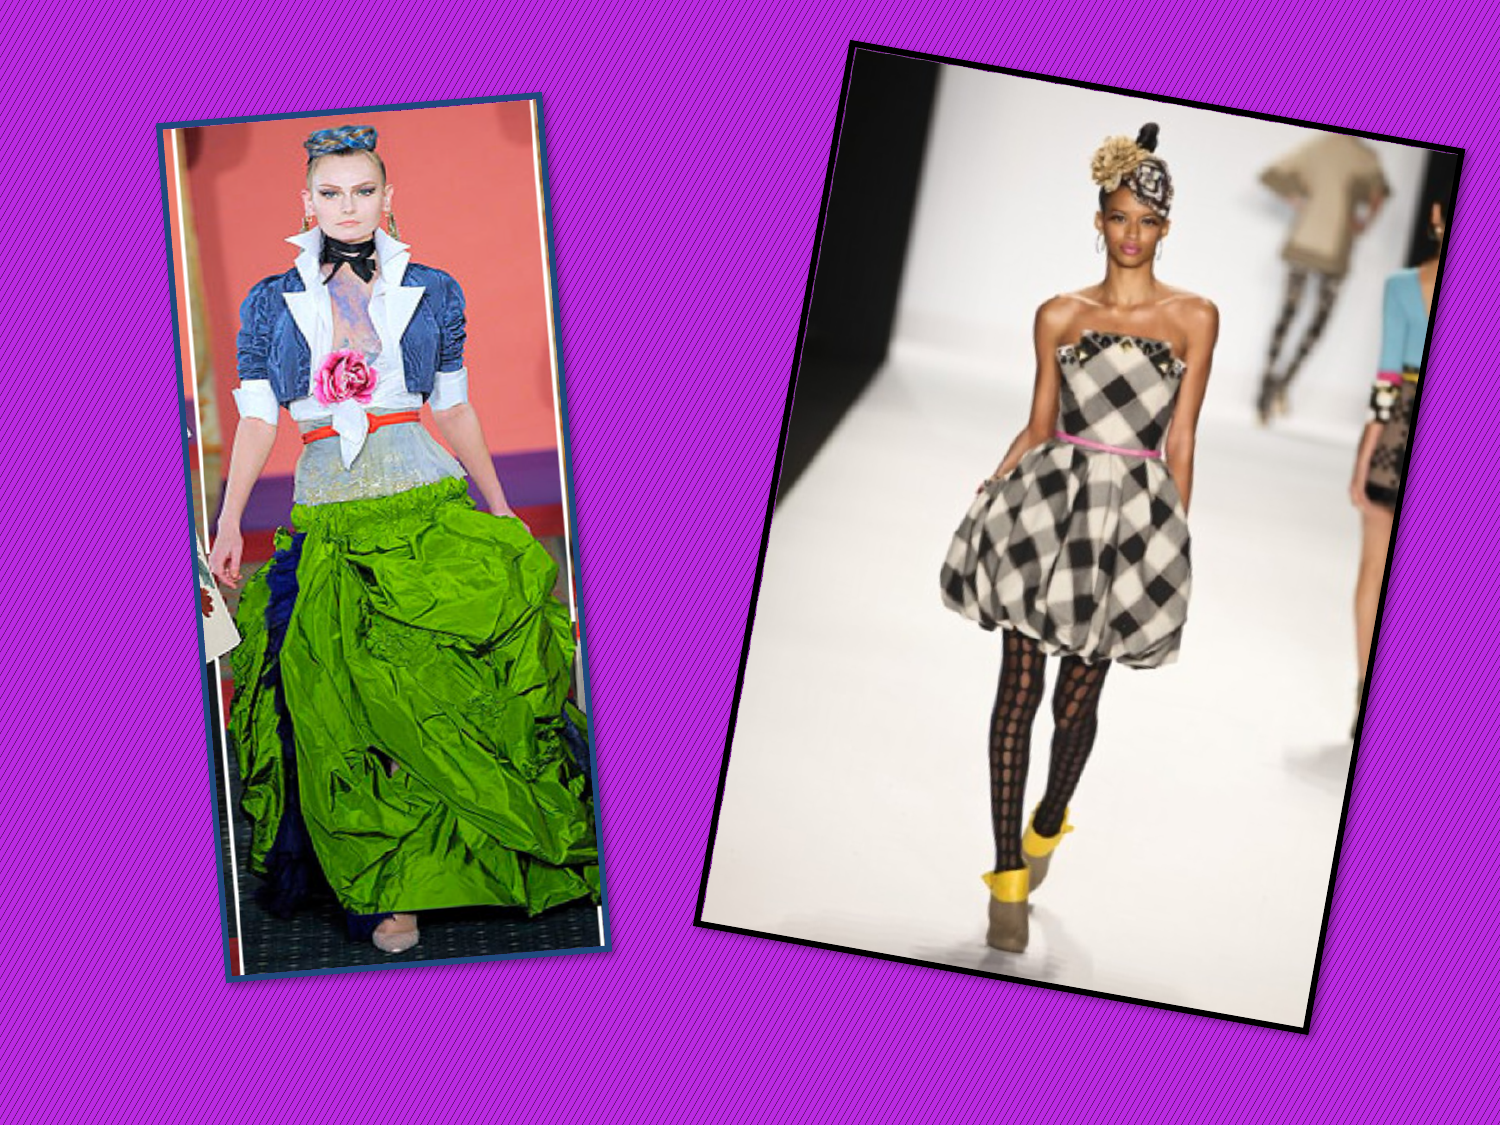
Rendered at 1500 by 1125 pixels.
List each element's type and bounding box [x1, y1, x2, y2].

picture [702, 49, 1457, 1027]
picture [163, 100, 605, 976]
